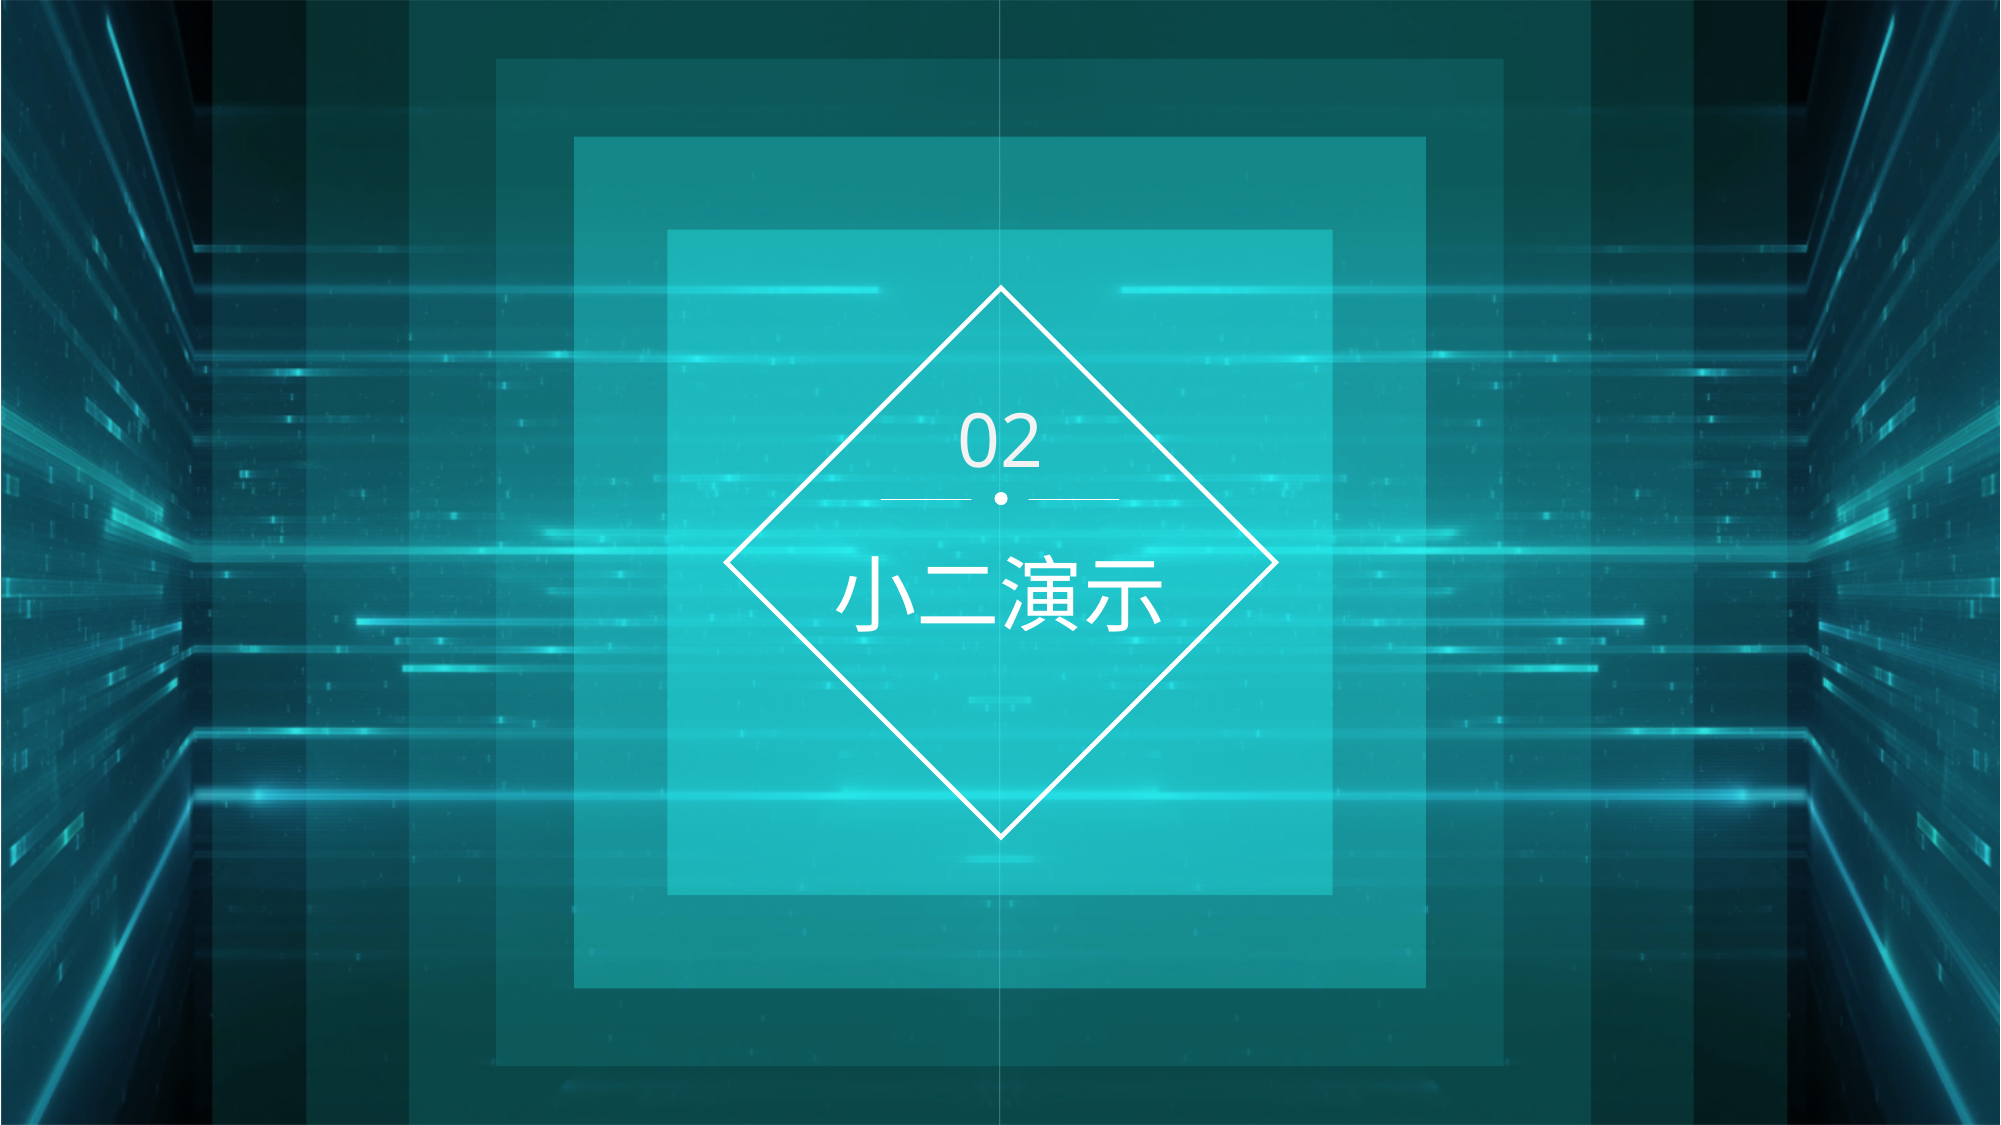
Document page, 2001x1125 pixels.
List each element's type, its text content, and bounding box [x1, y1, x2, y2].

picture [2, 1, 999, 1124]
text_box 小二演示 [804, 534, 1195, 650]
picture [1000, 1, 1999, 1124]
text_box 02 [855, 384, 1145, 490]
